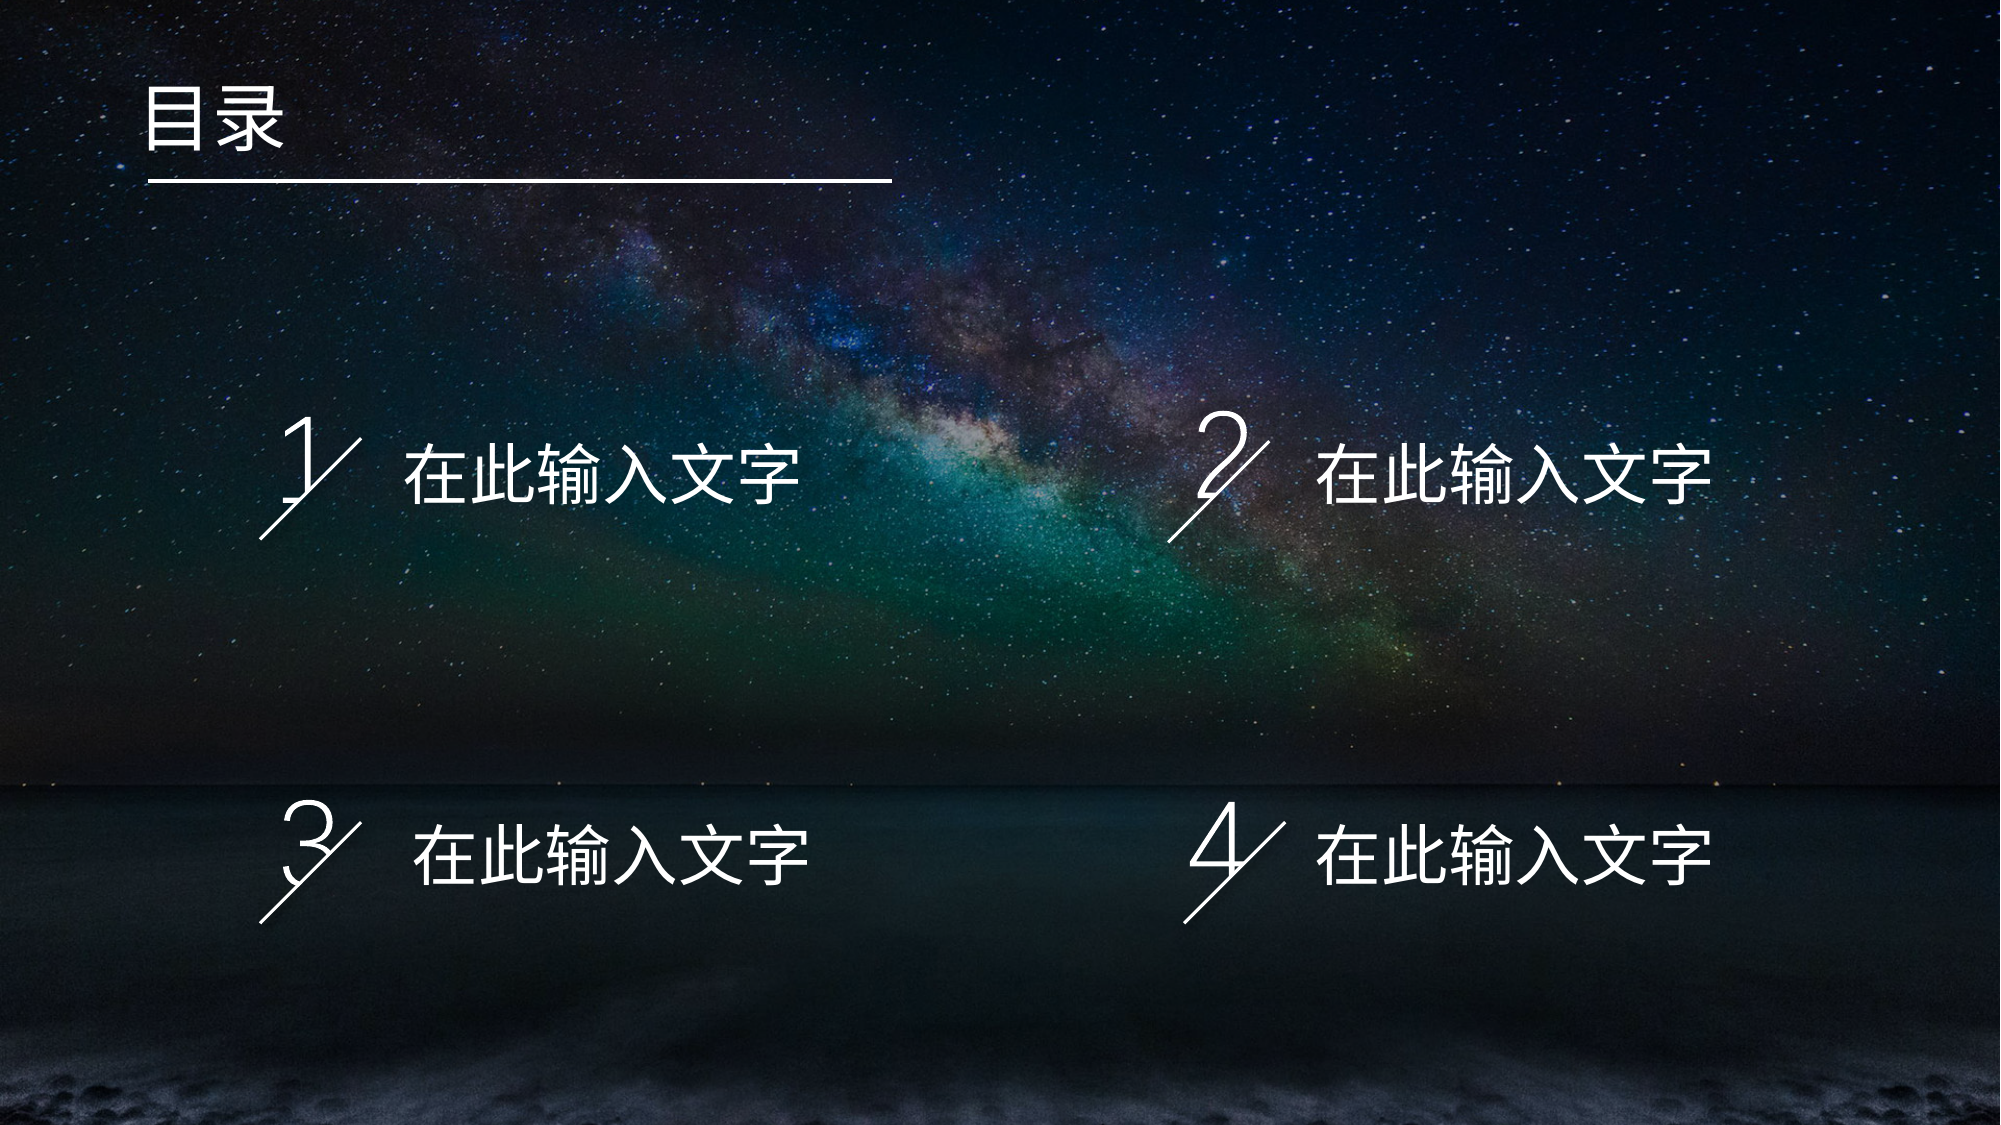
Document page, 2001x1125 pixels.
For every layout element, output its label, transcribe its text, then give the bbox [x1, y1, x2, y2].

text_box 在此输入文字 [1299, 425, 1731, 520]
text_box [259, 799, 362, 924]
text_box 在此输入文字 [396, 806, 828, 902]
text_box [259, 416, 362, 540]
text_box 在此输入文字 [387, 425, 819, 520]
picture [0, 0, 2000, 1125]
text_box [1184, 801, 1286, 924]
text_box 在此输入文字 [1299, 806, 1731, 902]
text_box 目录 [123, 63, 303, 169]
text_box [1168, 410, 1270, 543]
